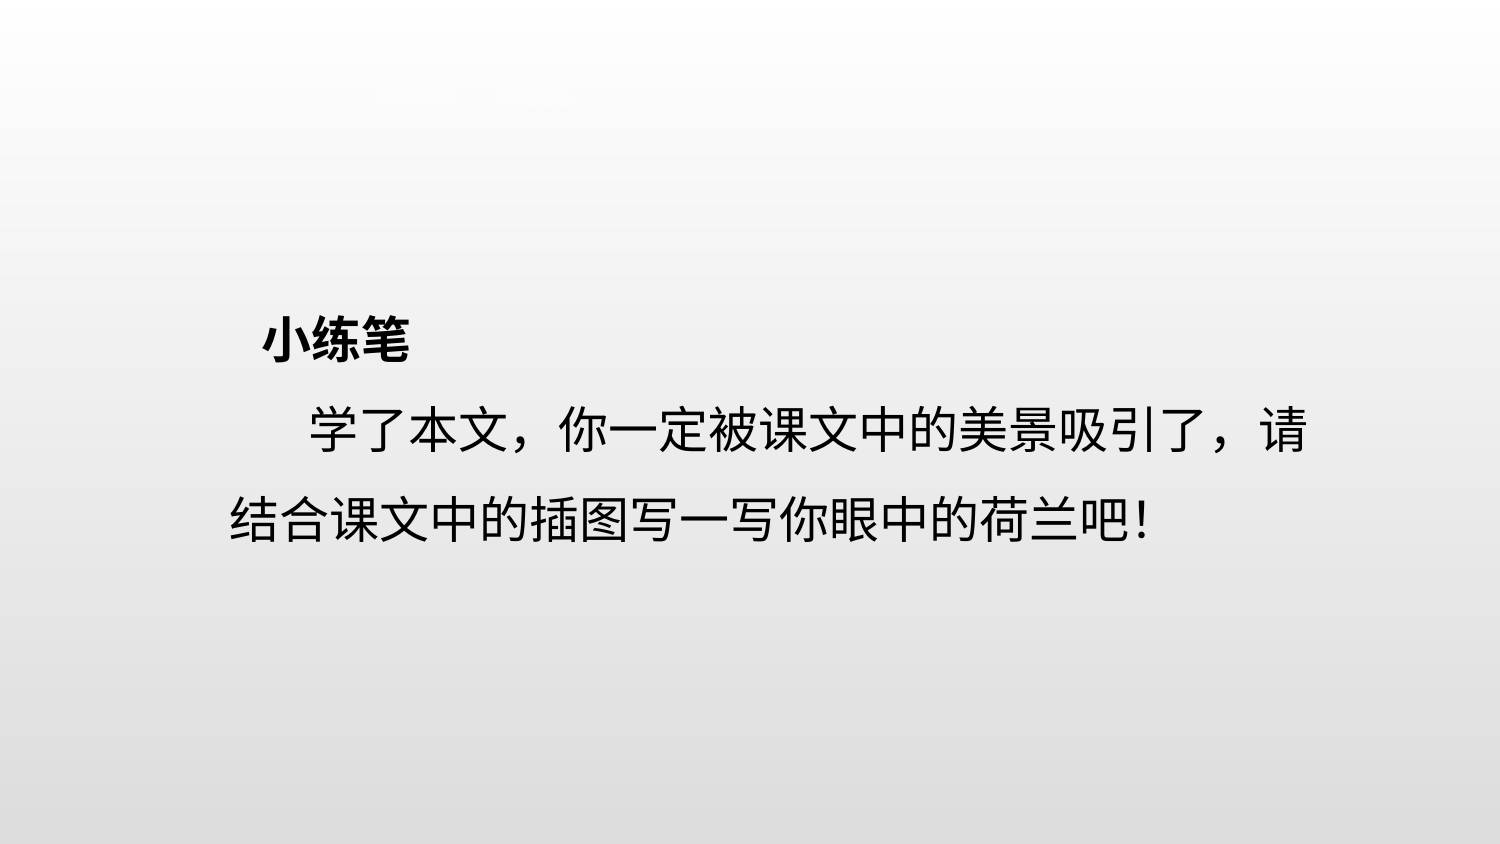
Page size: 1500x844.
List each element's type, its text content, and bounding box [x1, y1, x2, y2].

text_box 小练笔 学了本文，你一定被课文中的美景吸引了，请结合课文中的插图写一写你眼中的荷兰吧！ [218, 272, 1354, 554]
